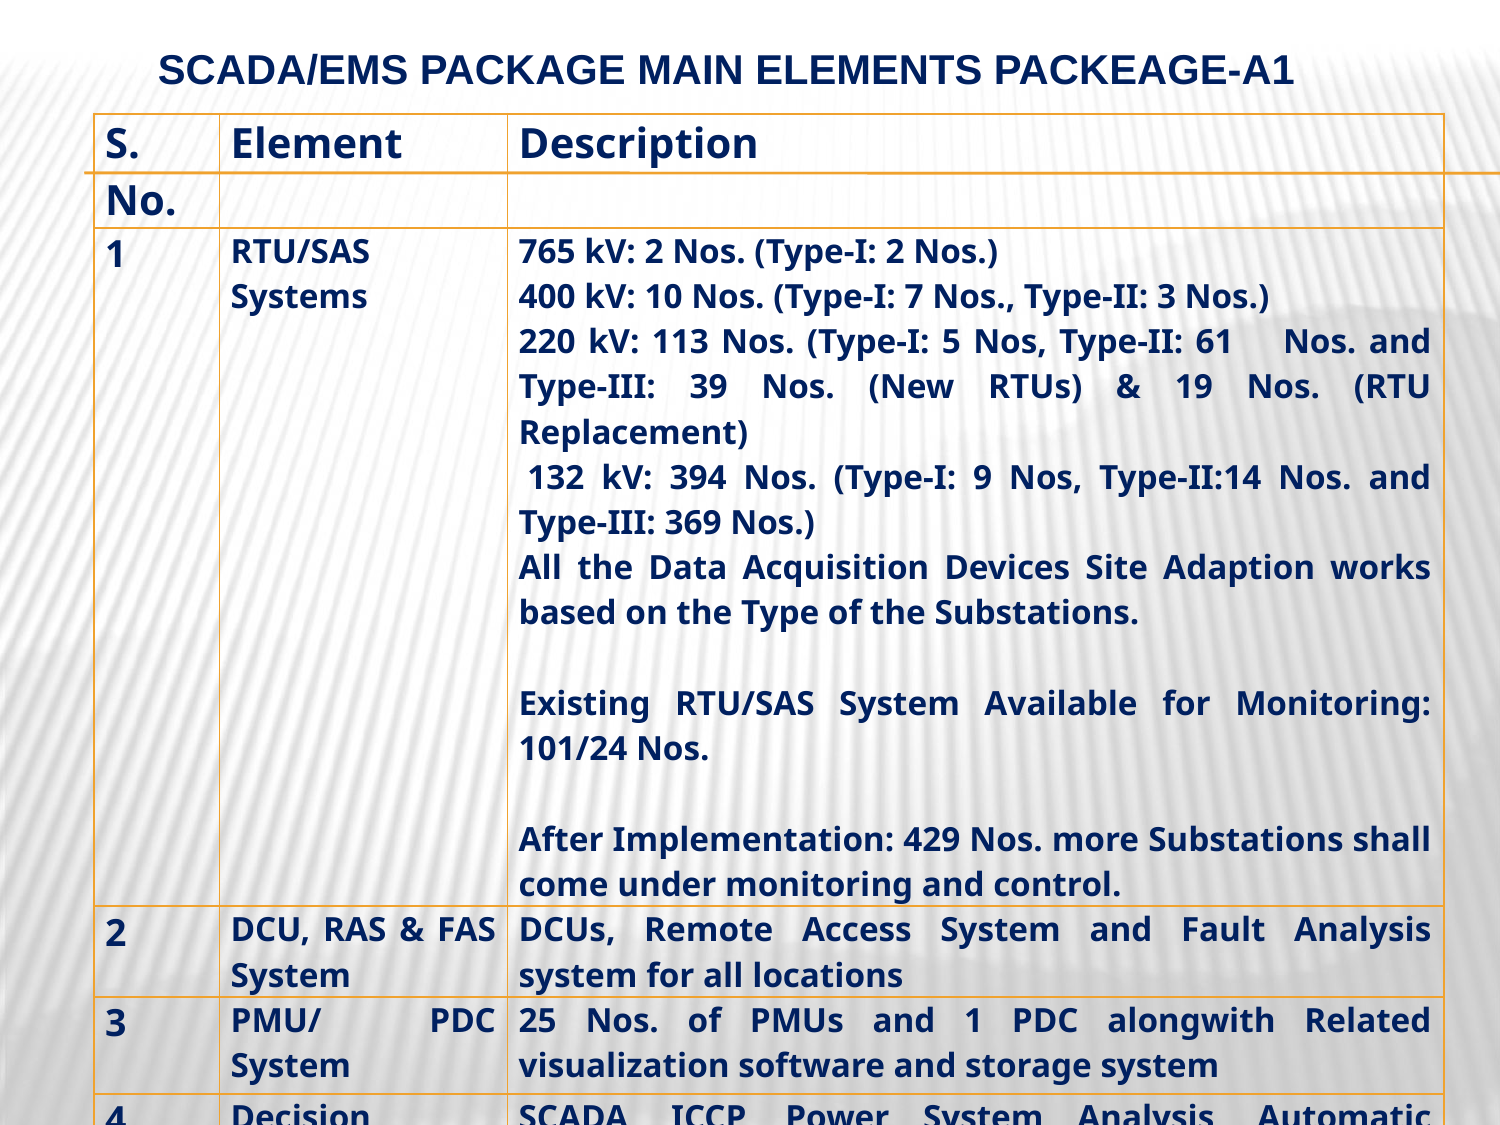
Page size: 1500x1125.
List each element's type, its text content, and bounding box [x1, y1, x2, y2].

table_cell DCUs, Remote Access System and Fault Analysis system for all locations [508, 907, 1443, 996]
table_cell 2 [95, 907, 219, 996]
table_header Description [508, 115, 1443, 227]
table_cell Decision Support System/ Control Centre [220, 1095, 507, 1125]
table_cell 765 kV: 2 Nos. (Type-I: 2 Nos.) 400 kV: 10 Nos. (Type-I: 7 Nos., Type-II: 3 Nos.) 220 kV: 113 Nos. (Type-I: 5 Nos, Type-II: 61 Nos. and Type-III: 39 Nos. (New RTUs) & 19 Nos. (RTU Replacement) 132 kV: 394 Nos. (Type-I: 9 Nos, Type-II:14 Nos. and Type-III: 369 Nos.) All the Data Acquisition Devices Site Adaption works based on the Type of the Substations. Existing RTU/SAS System Available for Monitoring: 101/24 Nos. After Implementation: 429 Nos. more Substations shall come under monitoring and control. [508, 229, 1443, 905]
table_cell 25 Nos. of PMUs and 1 PDC alongwith Related visualization software and storage system [508, 998, 1443, 1093]
table_cell 3 [95, 998, 219, 1093]
table_header S. No. [95, 115, 219, 227]
title SCADA/EMS PACKAGE MAIN ELEMENTS PACKEAGE-A1 [46, 29, 1407, 108]
table_cell DCU, RAS & FAS System [220, 907, 507, 996]
table_header Element [220, 115, 507, 227]
table_cell 4 [95, 1095, 219, 1125]
table_cell PMU/ PDC System [220, 998, 507, 1093]
table_cell RTU/SAS Systems [220, 229, 507, 905]
table_cell SCADA, ICCP, Power System Analysis, Automatic Demand Management, Web and Other Applications Software [508, 1095, 1443, 1125]
table_cell 1 [95, 229, 219, 905]
